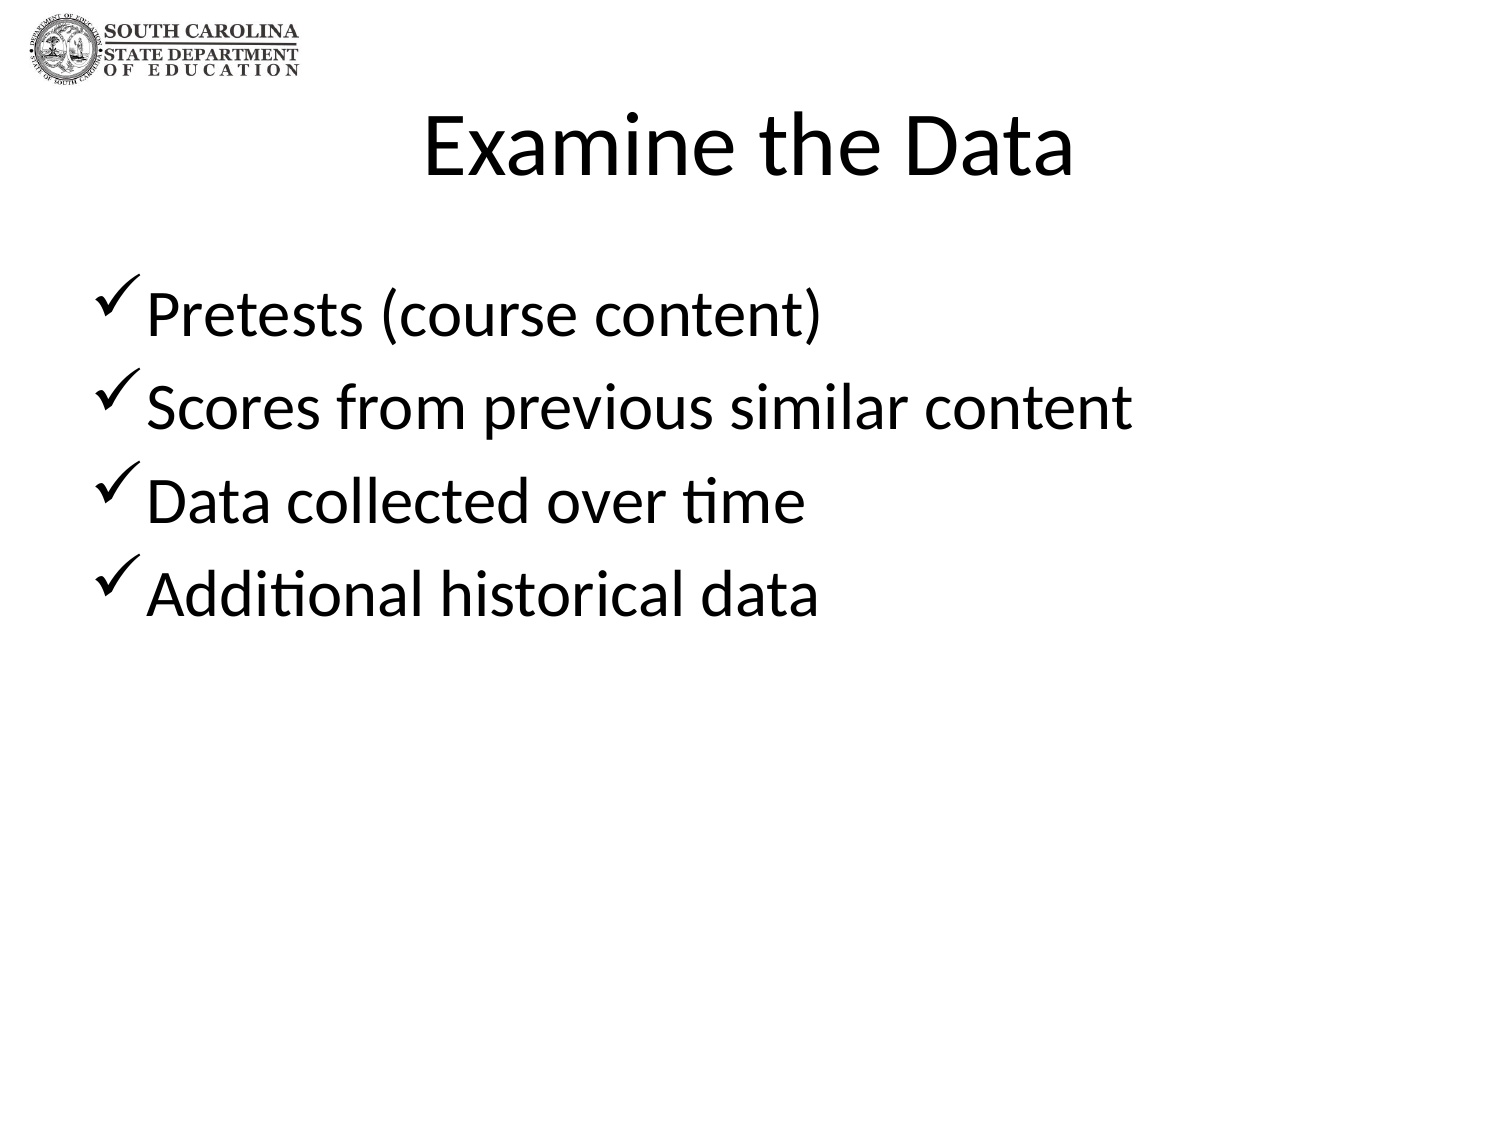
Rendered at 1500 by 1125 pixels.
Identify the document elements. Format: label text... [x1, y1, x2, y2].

title Examine the Data [75, 45, 1425, 233]
list Pretests (course content) Scores from previous similar content Data collected over time Additional historical data [75, 262, 1425, 1005]
picture [24, 12, 313, 90]
